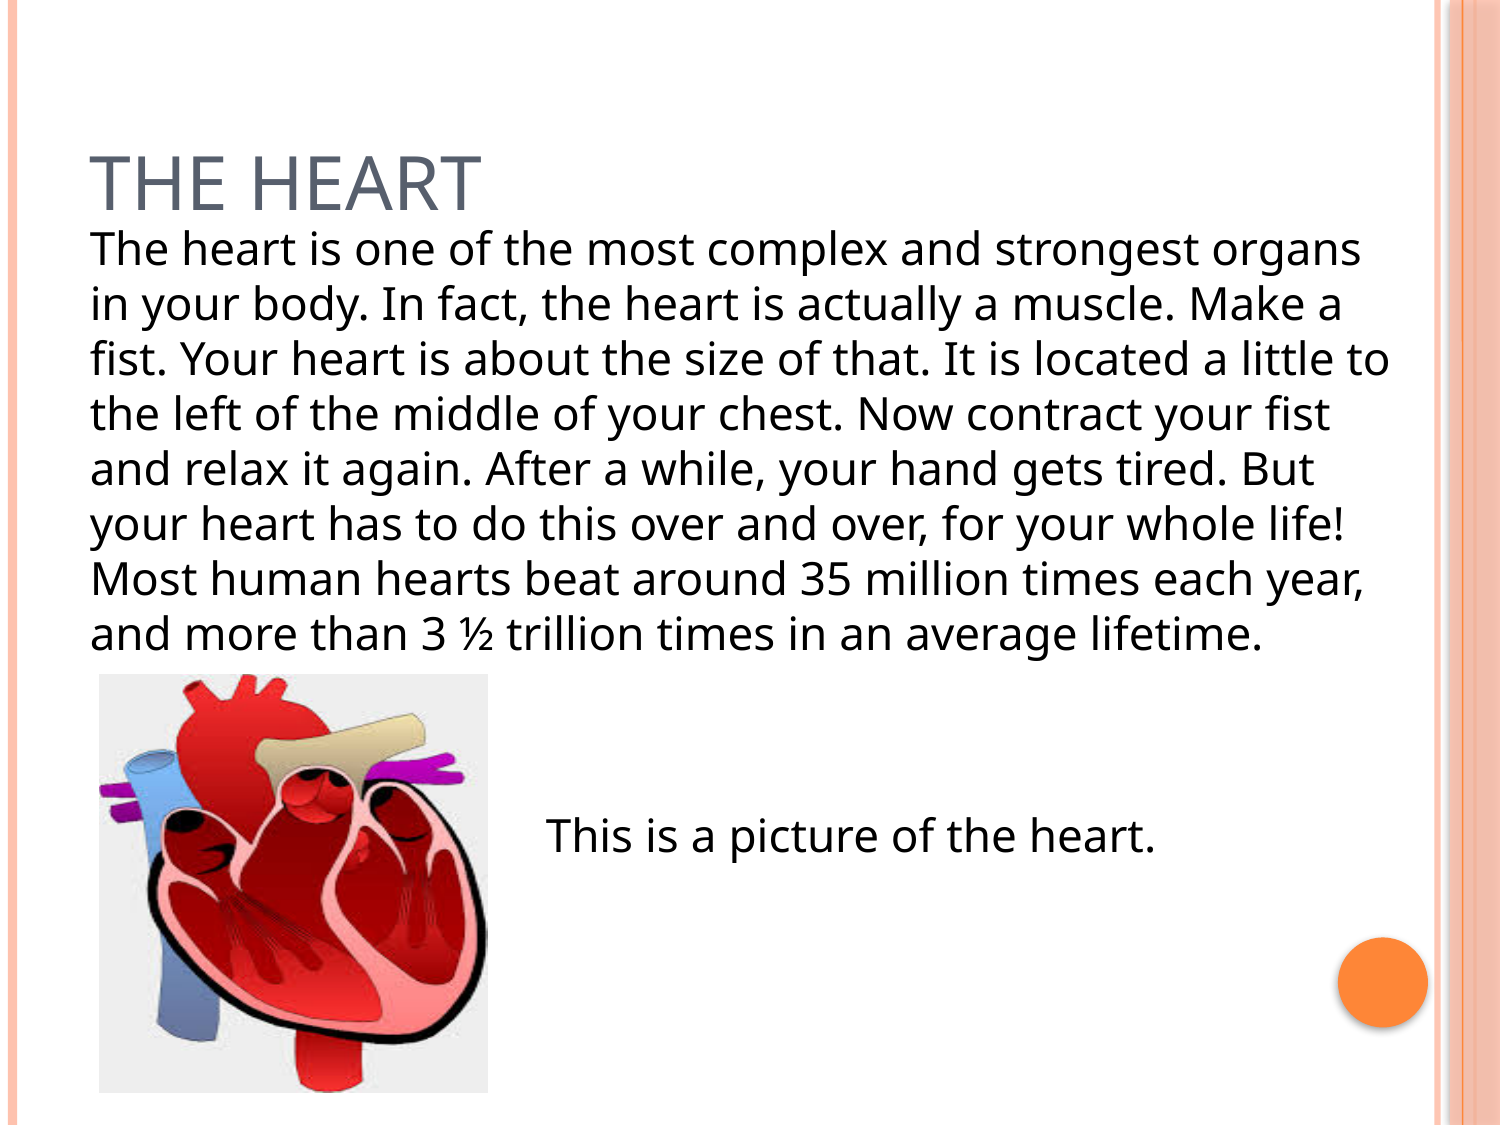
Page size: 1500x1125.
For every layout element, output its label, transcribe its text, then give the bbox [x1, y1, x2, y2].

title The Heart [75, 45, 1300, 212]
picture [99, 674, 488, 1093]
list The heart is one of the most complex and strongest organs in your body. In fact, the heart is actually a muscle. Make a fist. Your heart is about the size of that. It is located a little to the left of the middle of your chest. Now contract your fist and relax it again. After a while, your hand gets tired. But your heart has to do this over and over, for your whole life! Most human hearts beat around 35 million times each year, and more than 3 ½ trillion times in an average lifetime. This is a picture of the heart. [75, 212, 1425, 1005]
